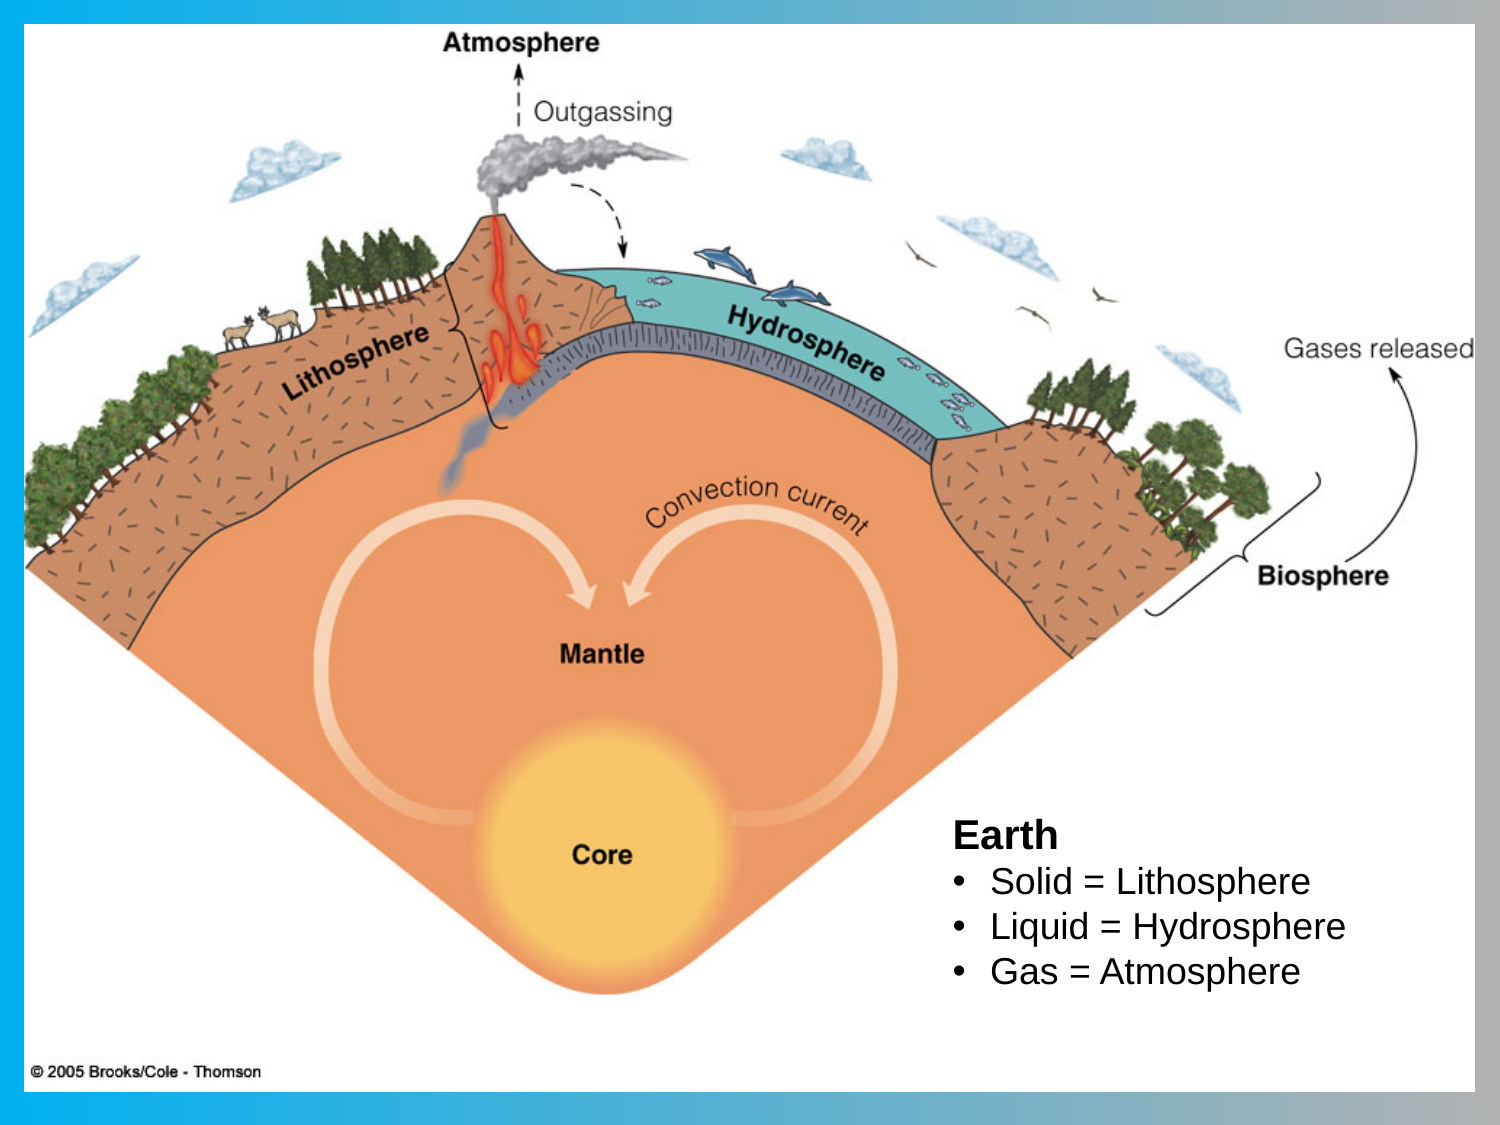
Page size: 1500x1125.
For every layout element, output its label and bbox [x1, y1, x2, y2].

list [24, 24, 1476, 1093]
